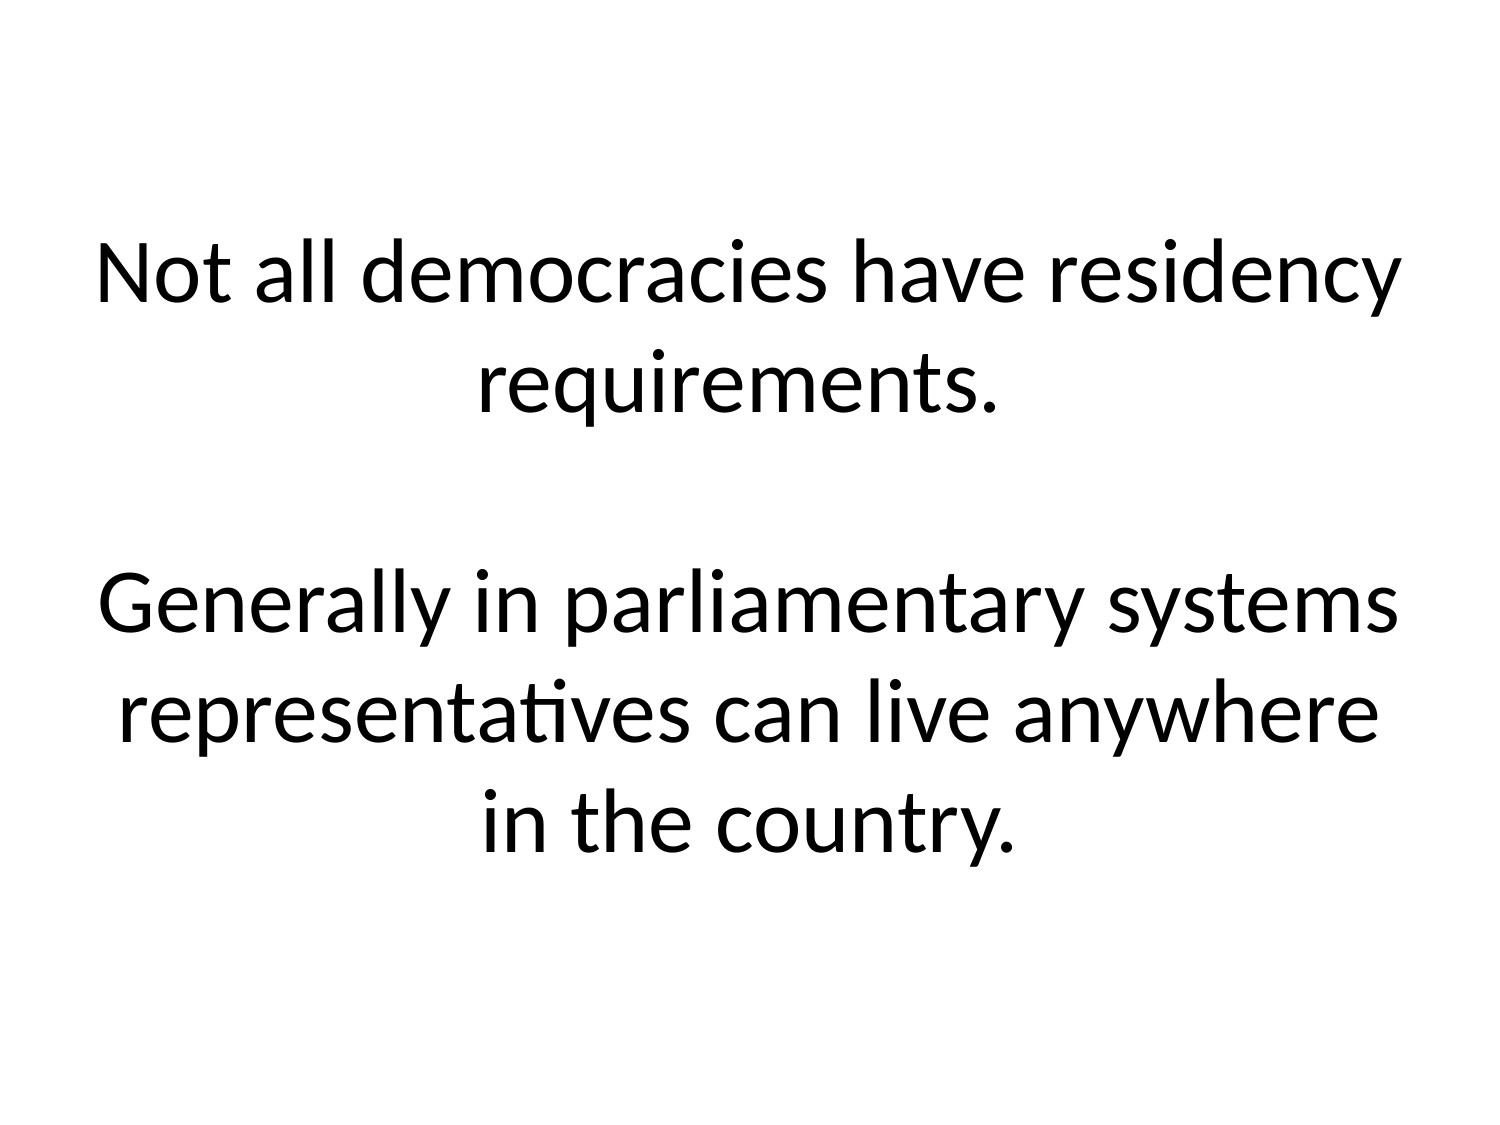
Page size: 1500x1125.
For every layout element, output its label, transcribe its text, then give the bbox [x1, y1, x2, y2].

title Not all democracies have residency requirements. Generally in parliamentary systems representatives can live anywhere in the country. [74, 44, 1426, 1038]
